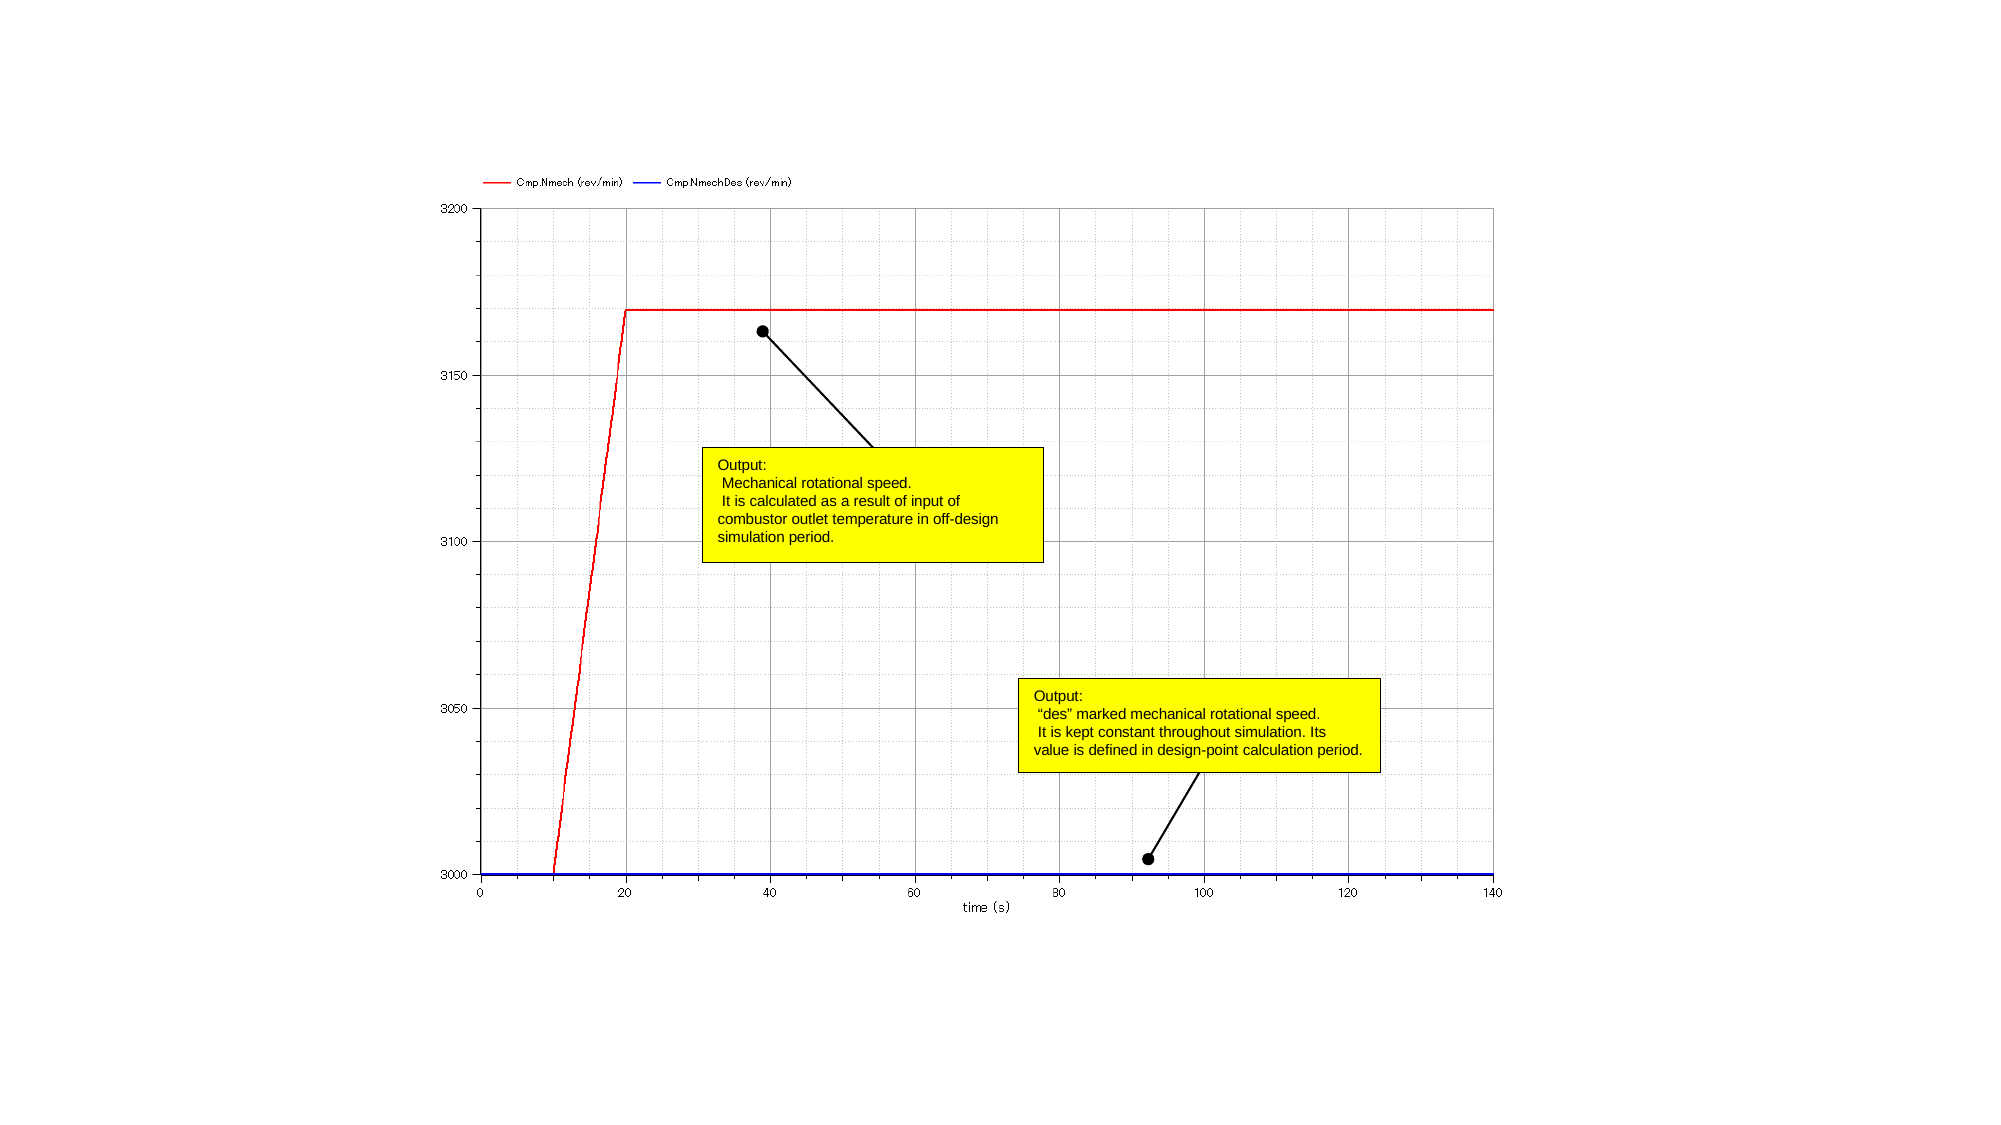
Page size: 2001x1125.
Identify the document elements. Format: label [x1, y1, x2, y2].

text_box [762, 331, 874, 448]
text_box [1148, 772, 1200, 860]
picture [436, 165, 1508, 920]
